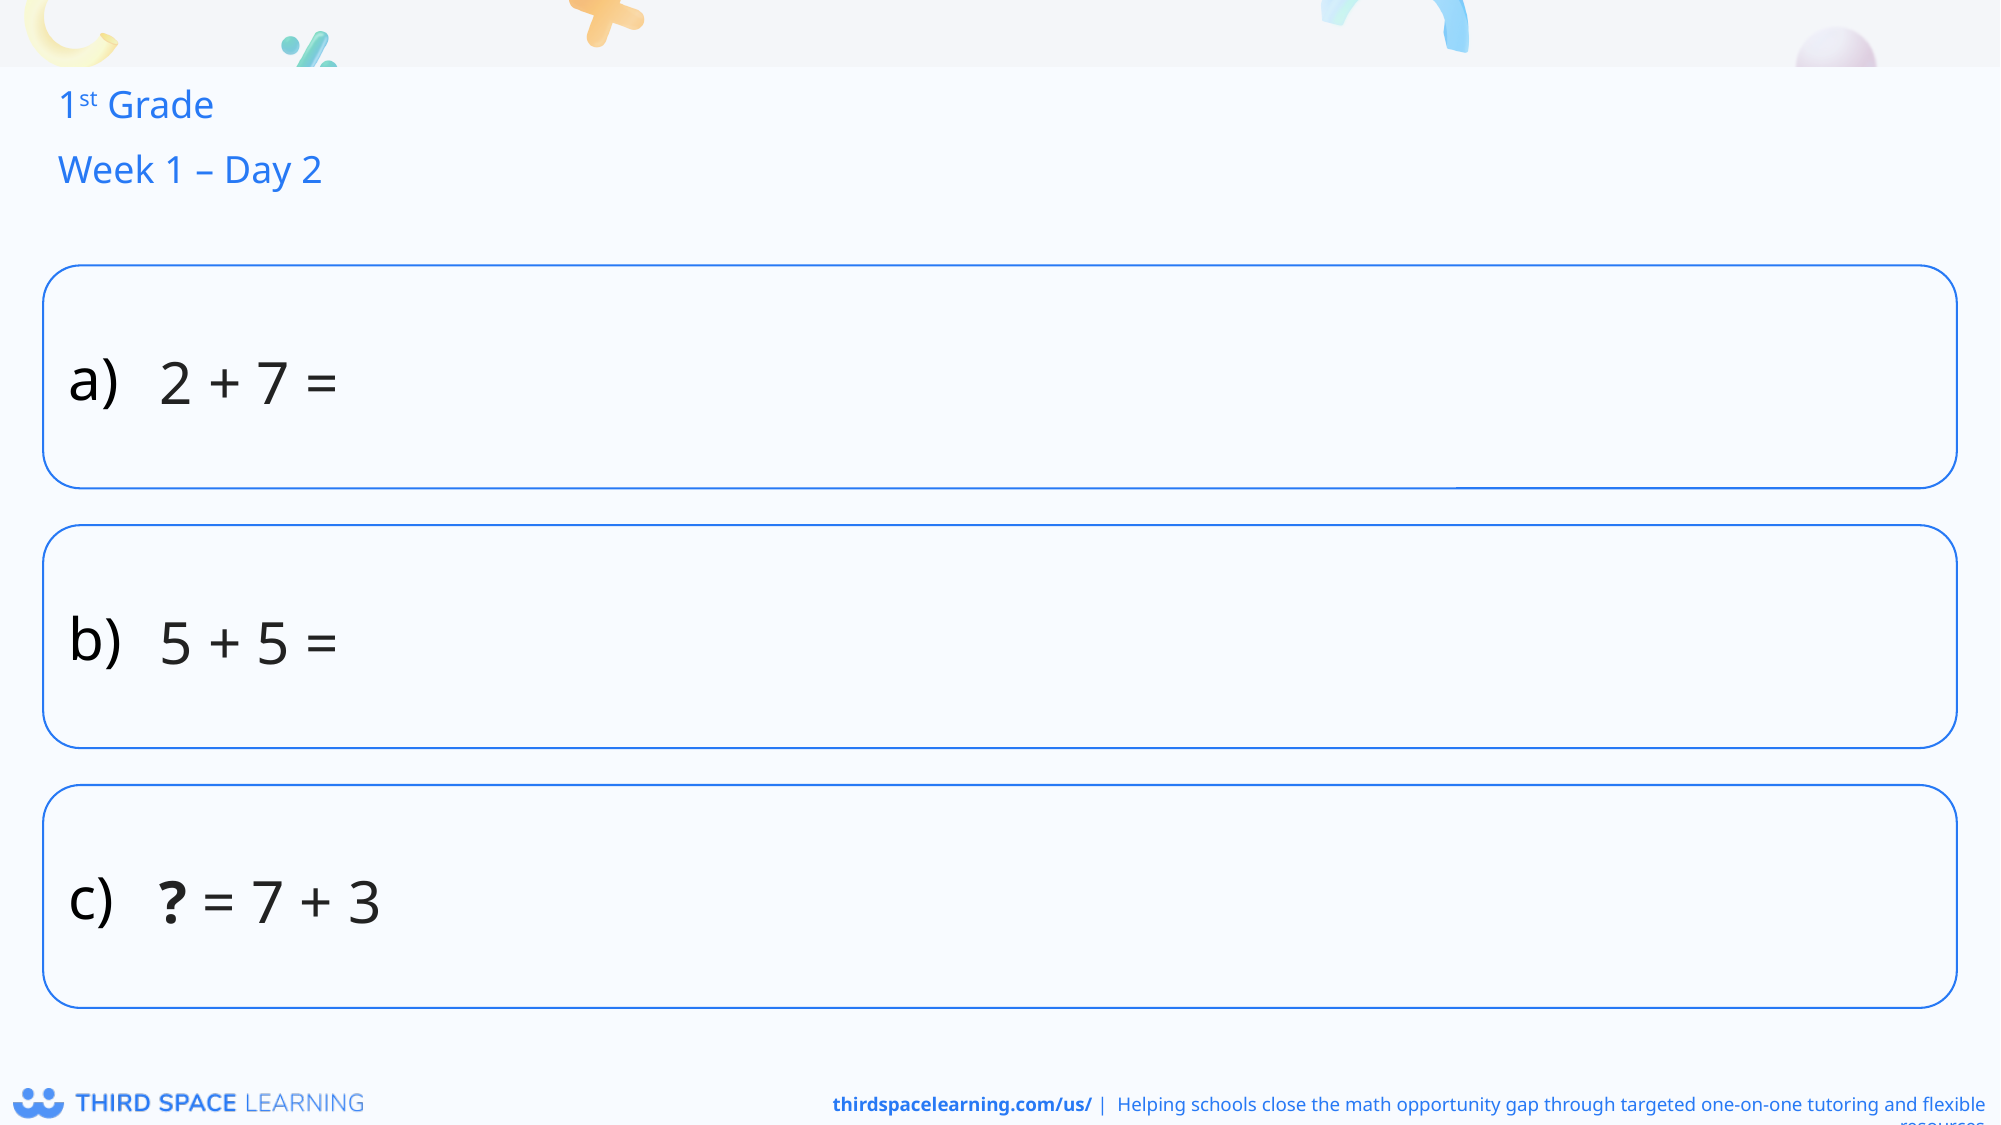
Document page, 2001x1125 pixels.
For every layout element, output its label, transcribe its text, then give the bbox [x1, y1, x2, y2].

picture [0, 0, 2000, 67]
list 2 + 7 = [144, 288, 1922, 474]
list 5 + 5 = [144, 548, 1922, 734]
list ? = 7 + 3 [144, 807, 1922, 994]
picture [13, 1088, 365, 1119]
text_box 1st Grade Week 1 – Day 2 [43, 73, 509, 212]
